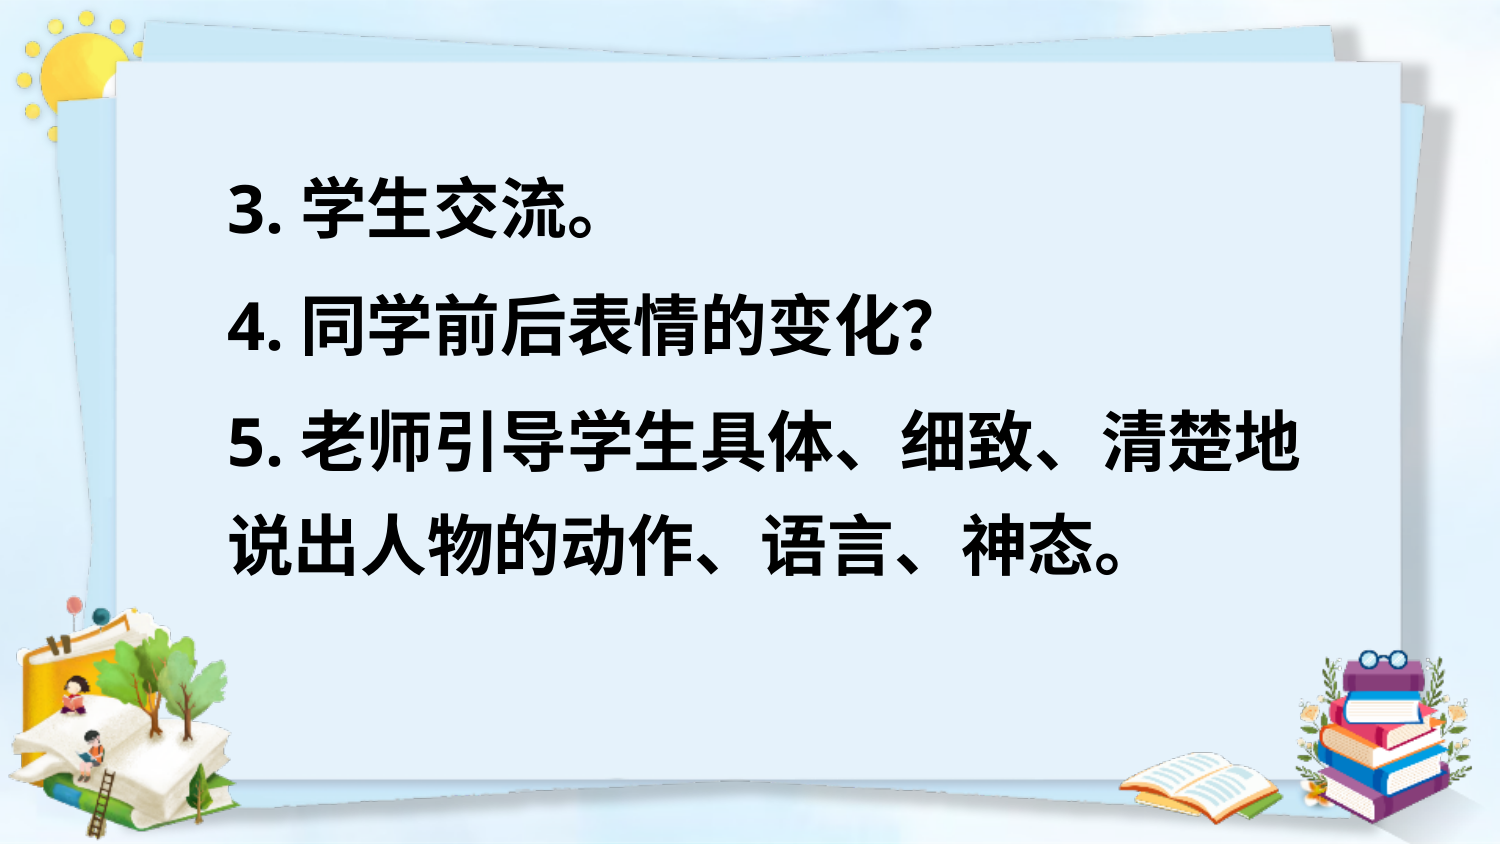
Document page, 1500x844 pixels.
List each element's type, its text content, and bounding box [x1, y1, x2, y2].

picture [0, 0, 1500, 844]
text_box 3.学生交流。 4.同学前后表情的变化？ 5.老师引导学生具体、细致、清楚地说出人物的动作、语言、神态。 [212, 135, 1352, 592]
